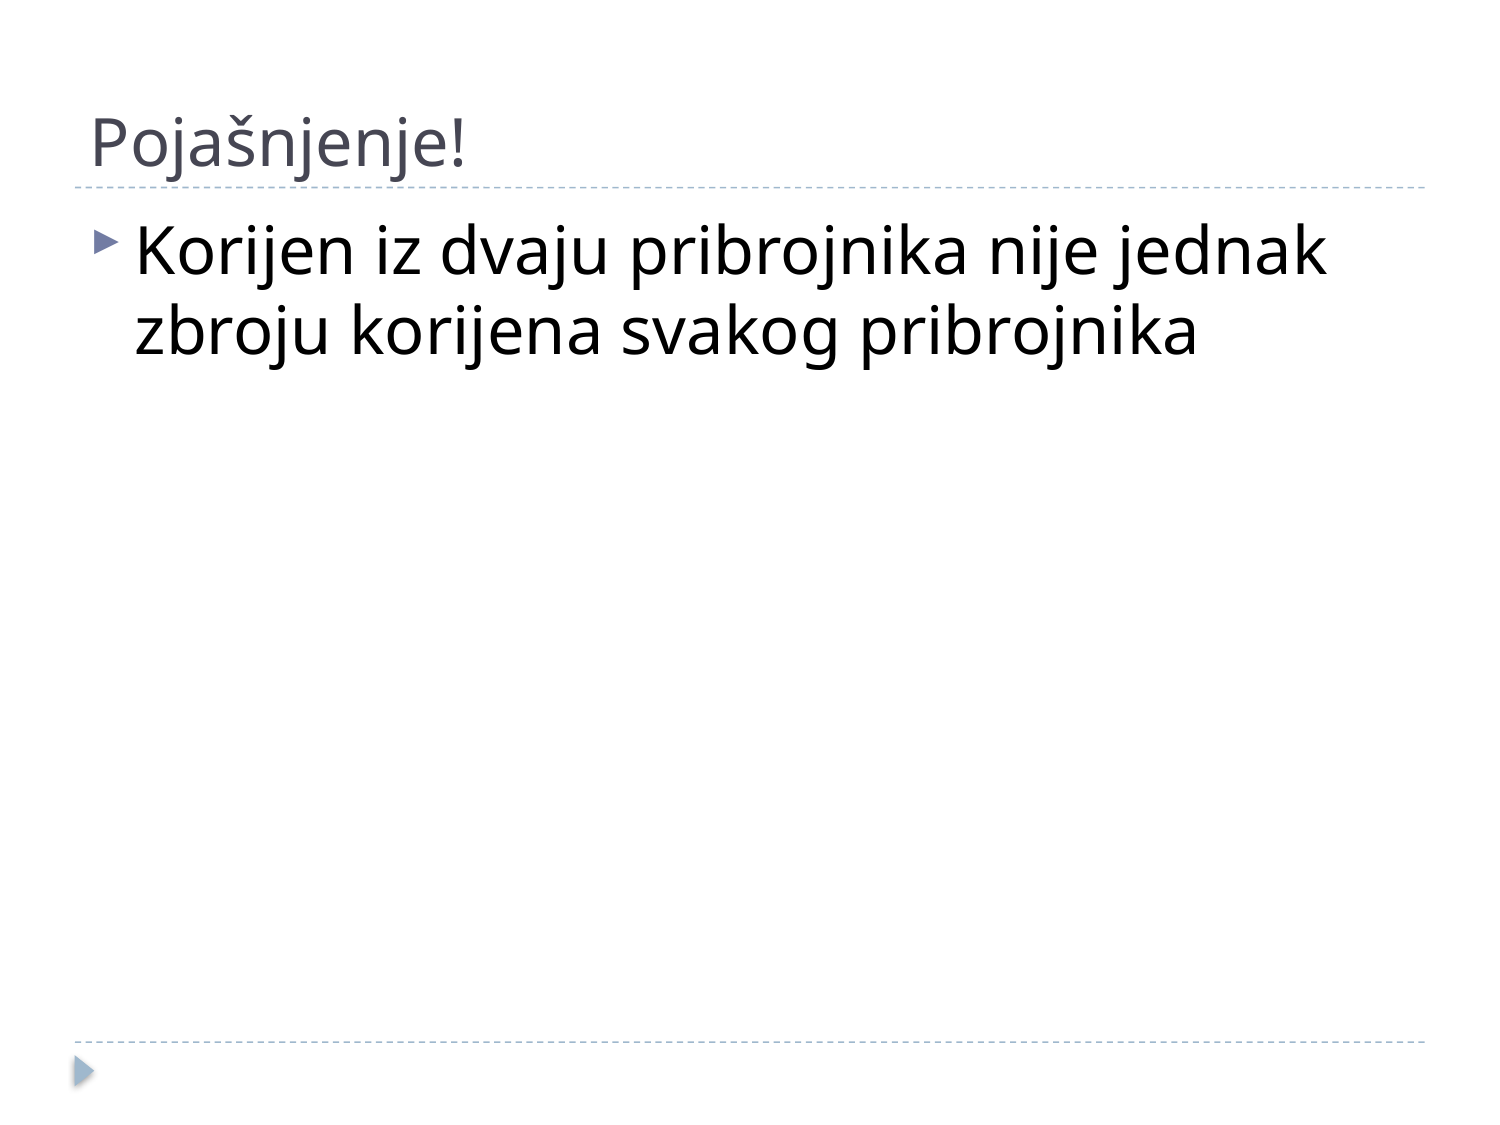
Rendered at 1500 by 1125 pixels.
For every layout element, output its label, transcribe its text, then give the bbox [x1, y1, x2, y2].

title Pojašnjenje! [75, 24, 1425, 188]
list Korijen iz dvaju pribrojnika nije jednak zbroju korijena svakog pribrojnika [75, 200, 1425, 1010]
